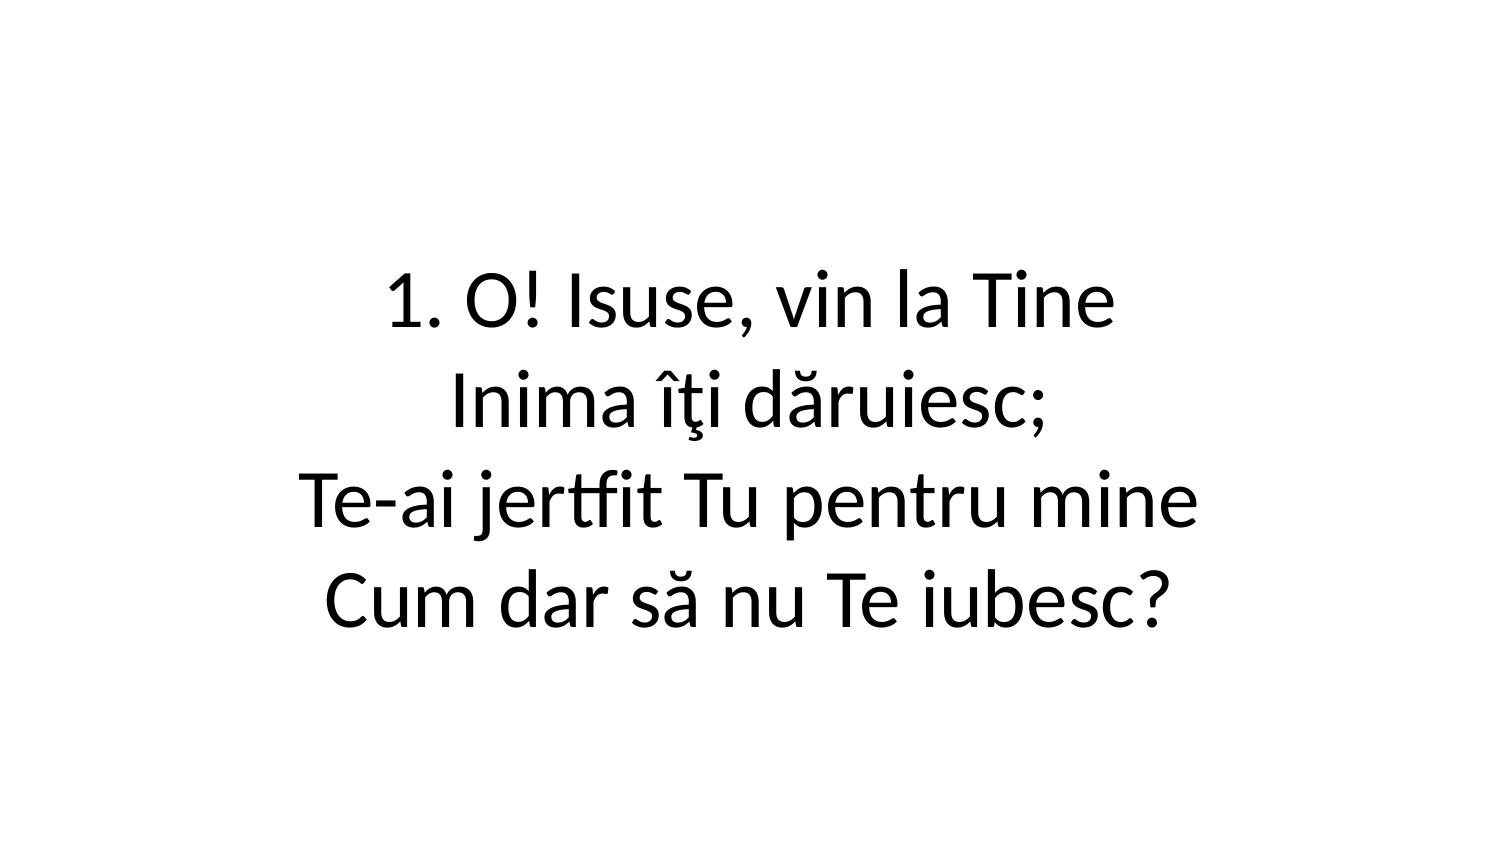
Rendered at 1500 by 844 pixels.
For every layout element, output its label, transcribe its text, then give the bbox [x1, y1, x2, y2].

text_box 1. O! Isuse, vin la Tine Inima îţi dăruiesc; Te-ai jertfit Tu pentru mine Cum dar să nu Te iubesc? [284, 192, 1216, 652]
